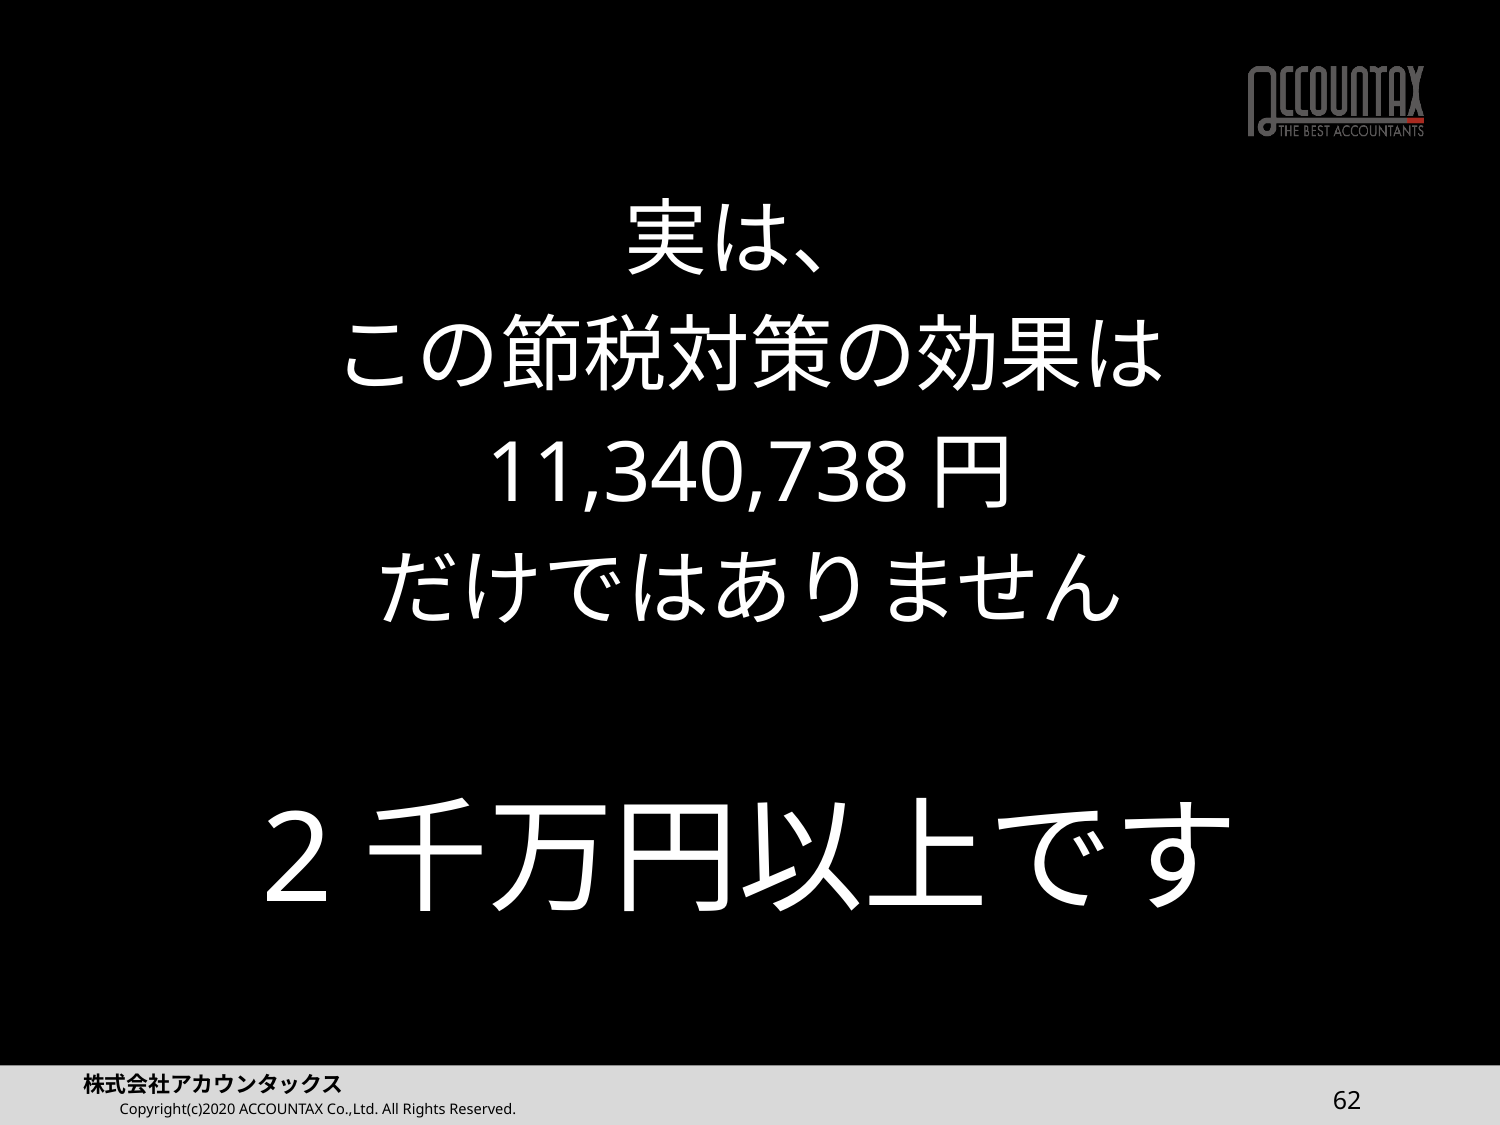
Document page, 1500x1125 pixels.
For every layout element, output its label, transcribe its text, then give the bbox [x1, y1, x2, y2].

list 実は、 この節税対策の効果は 11,340,738円 だけではありません 2千万円以上です [75, 125, 1425, 986]
picture [1248, 66, 1424, 125]
slide_number 62 [1269, 1077, 1425, 1125]
